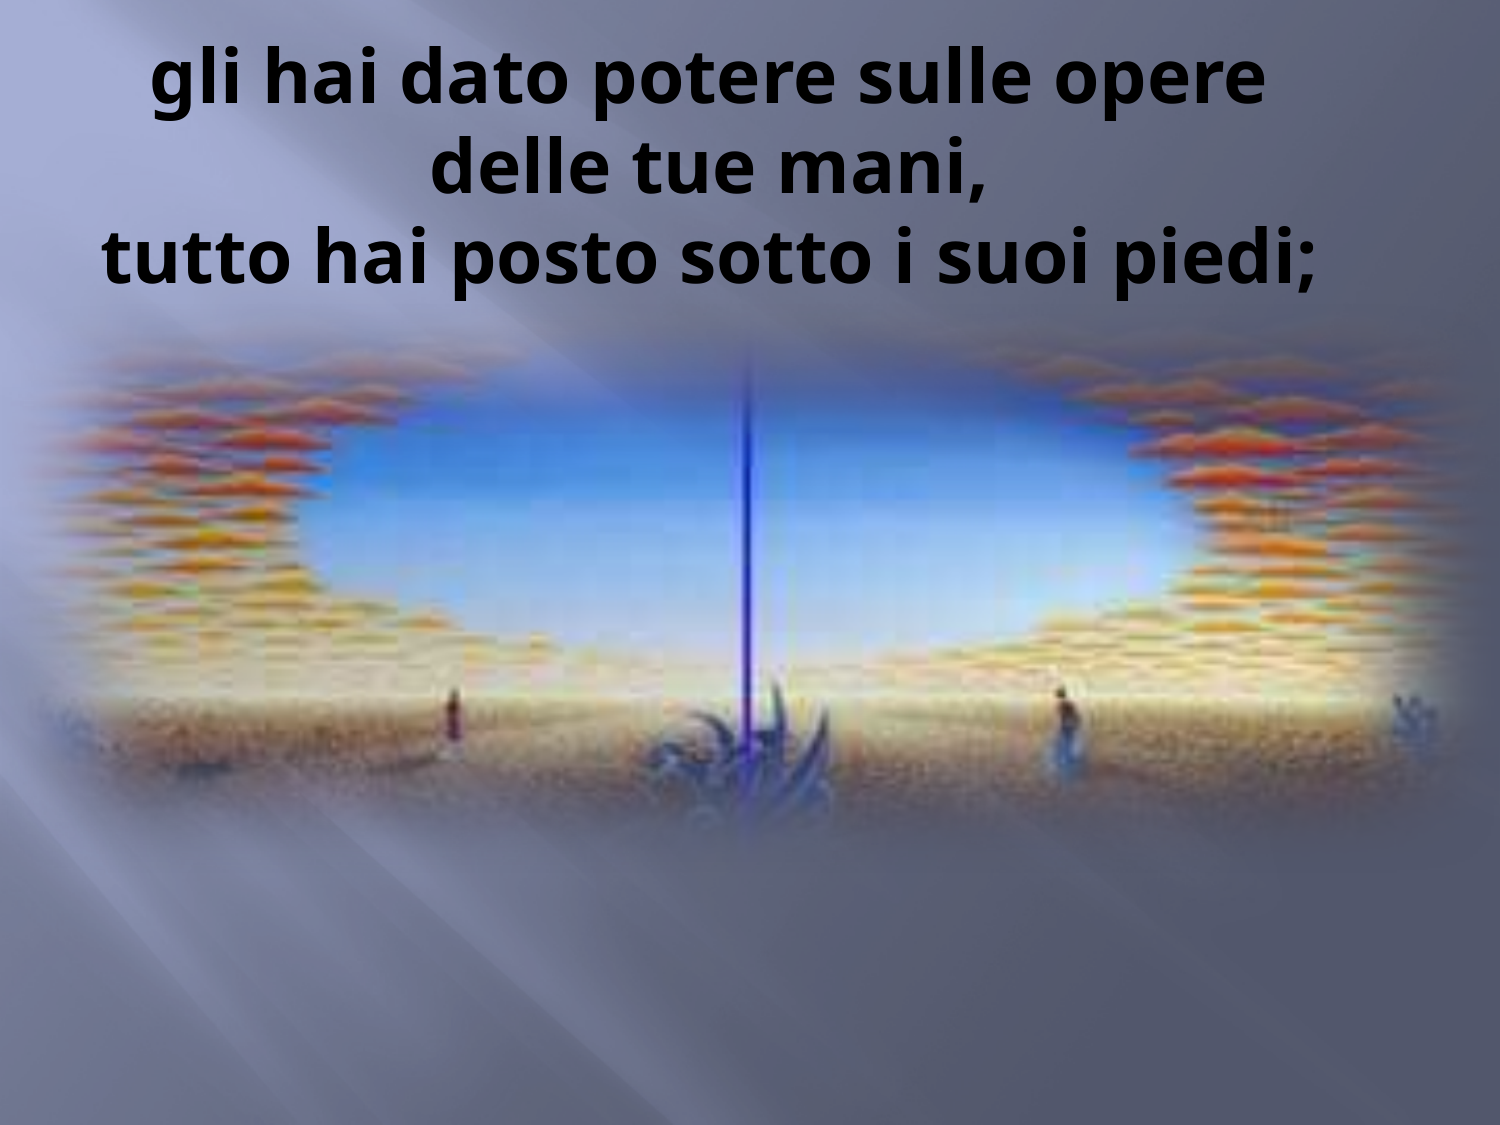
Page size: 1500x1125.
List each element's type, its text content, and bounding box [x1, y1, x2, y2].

text_box gli hai dato potere sulle opere delle tue mani, tutto hai posto sotto i suoi piedi; [34, 21, 1405, 302]
picture [0, 302, 1500, 875]
